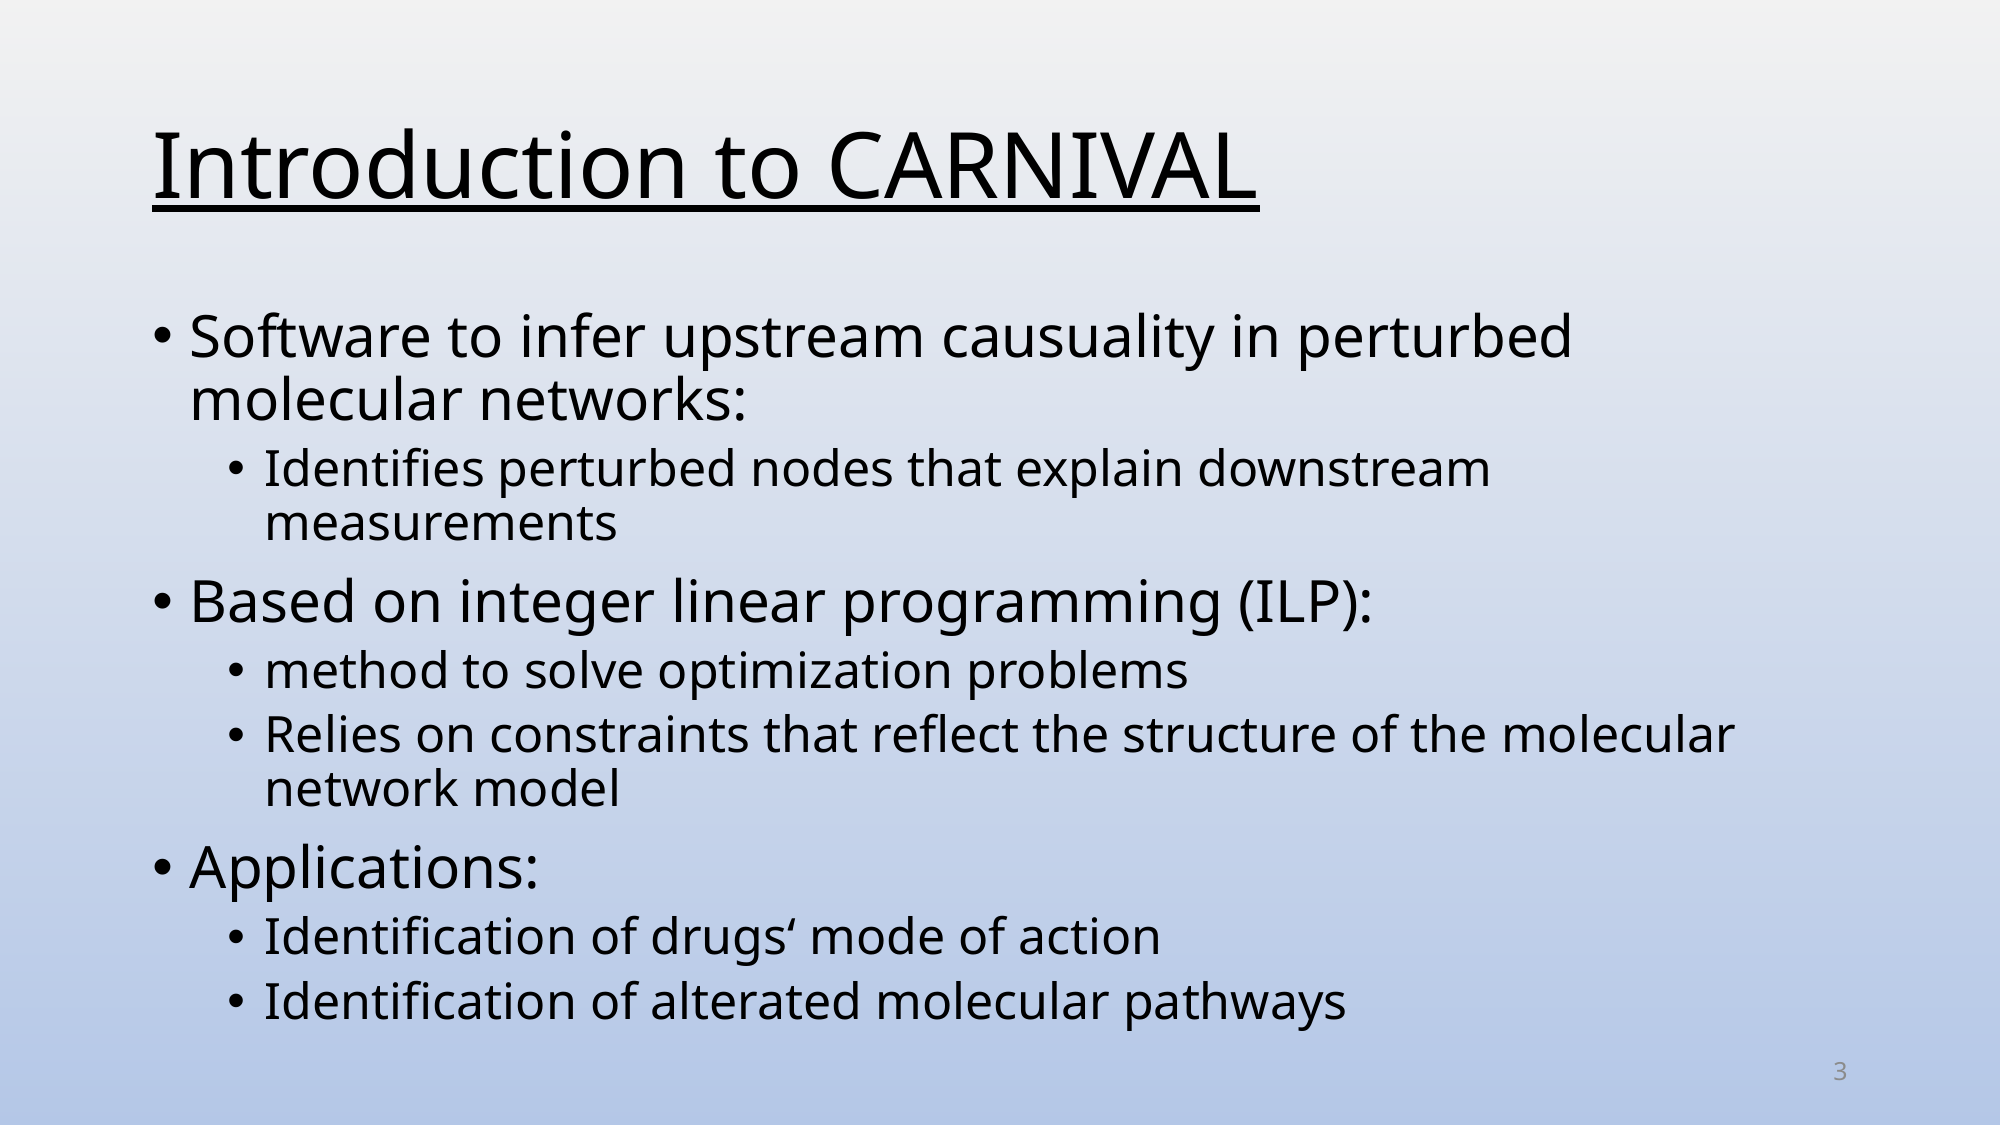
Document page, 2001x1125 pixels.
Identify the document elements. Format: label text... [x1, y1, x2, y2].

title Introduction to CARNIVAL [137, 59, 1863, 278]
slide_number 3 [1412, 1042, 1863, 1103]
list Software to infer upstream causuality in perturbed molecular networks: Identifies perturbed nodes that explain downstream measurements Based on integer linear programming (ILP): method to solve optimization problems Relies on constraints that reflect the structure of the molecular network model Applications: Identification of drugs‘ mode of action Identification of alterated molecular pathways [137, 299, 1863, 1014]
